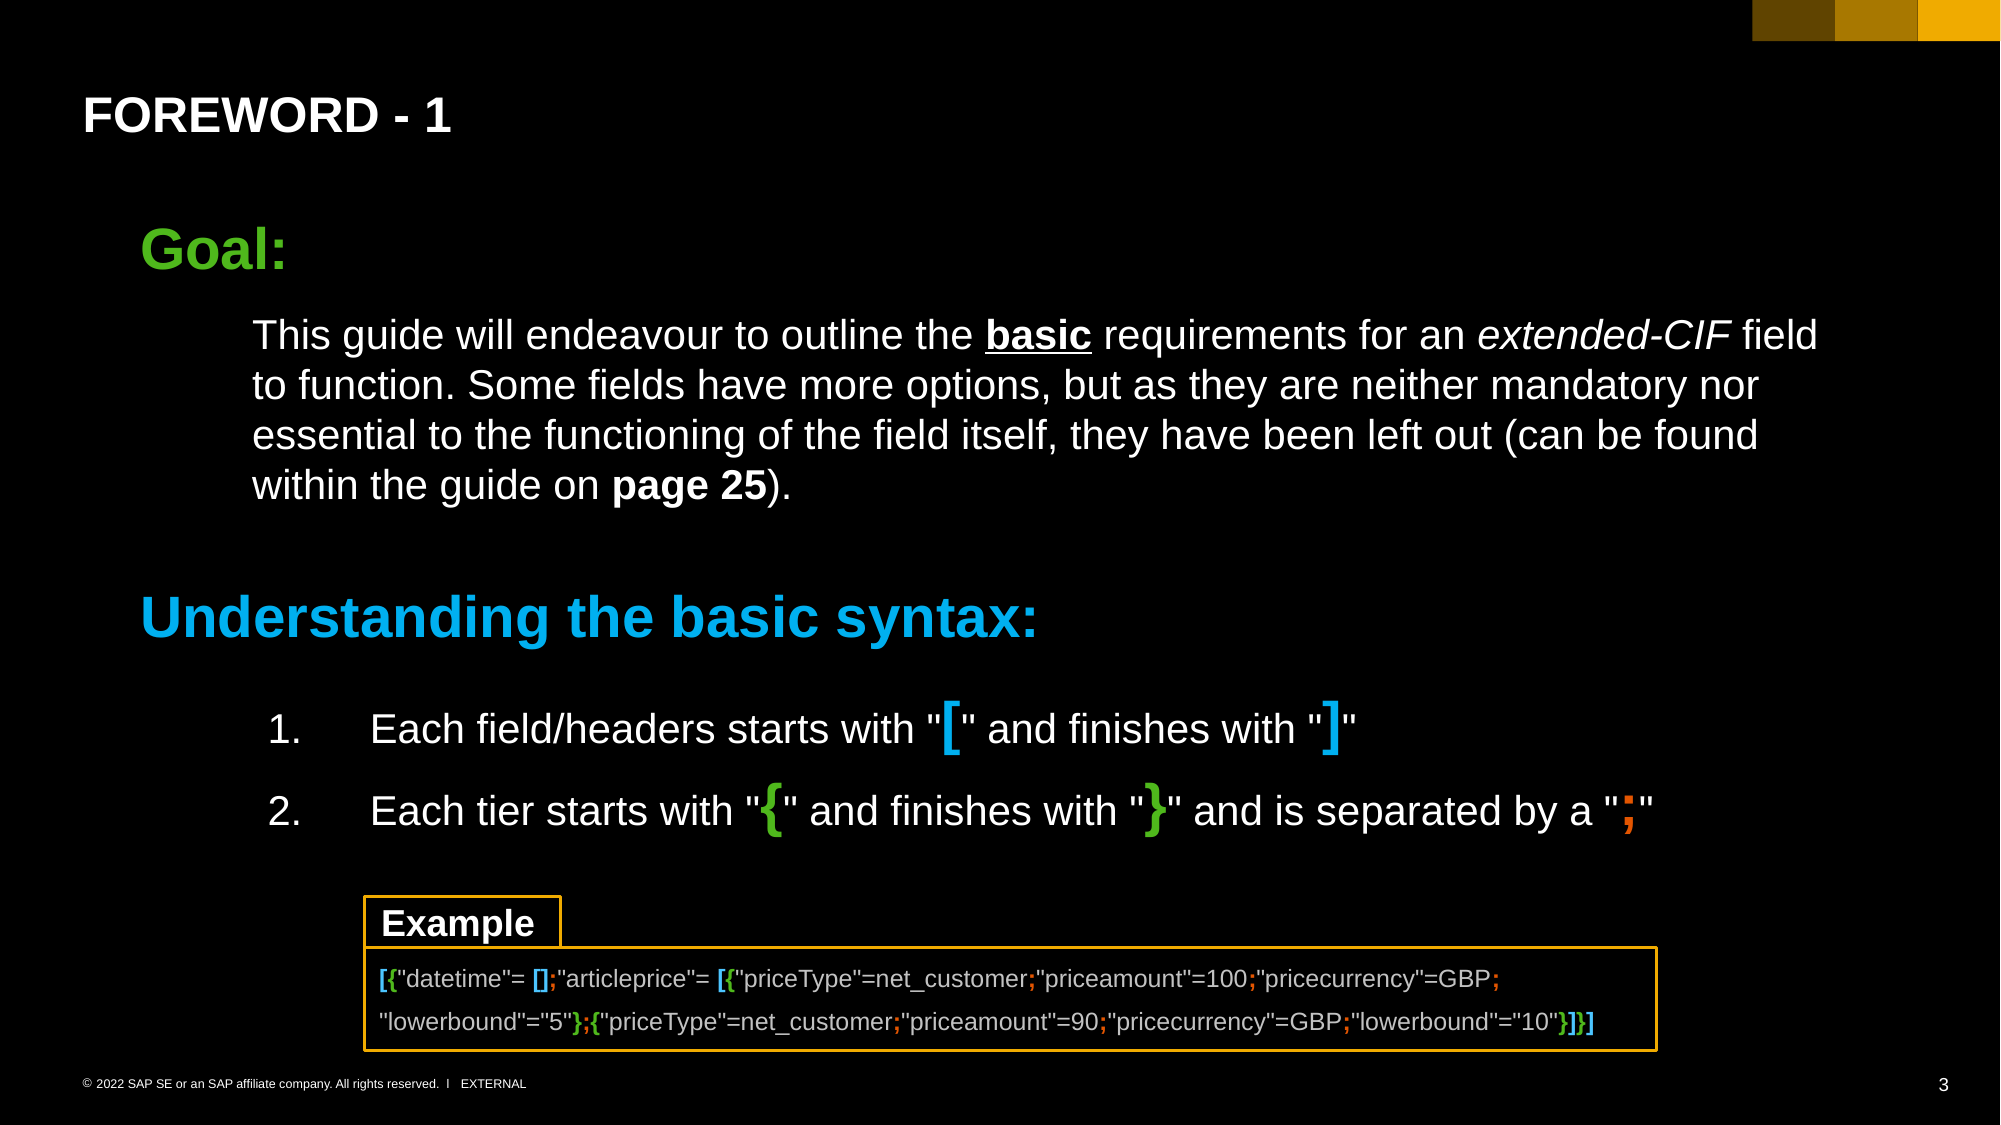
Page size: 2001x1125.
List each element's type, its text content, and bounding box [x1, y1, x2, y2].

text_box [{"datetime"= [];"articleprice"= [{"priceType"=net_customer;"priceamount"=100;"pricecurrency"=GBP; "lowerbound"="5"};{"priceType"=net_customer;"priceamount"=90;"pricecurrency"=GBP;"lowerbound"="10"}]}] [363, 946, 1658, 1052]
list Goal: [140, 211, 318, 292]
text_box [363, 895, 562, 949]
title FOREWORD - 1 [82, 82, 1918, 144]
list This guide will endeavour to outline the basic requirements for an extended-CIF field to function. Some fields have more options, but as they are neither mandatory nor essential to the functioning of the field itself, they have been left out (can be found within the guide on page 25). [252, 307, 1835, 516]
list Understanding the basic syntax: [140, 578, 1147, 654]
list Each field/headers starts with "[" and finishes with "]" Each tier starts with "{" and finishes with "}" and is separated by a ";" [267, 684, 1774, 864]
